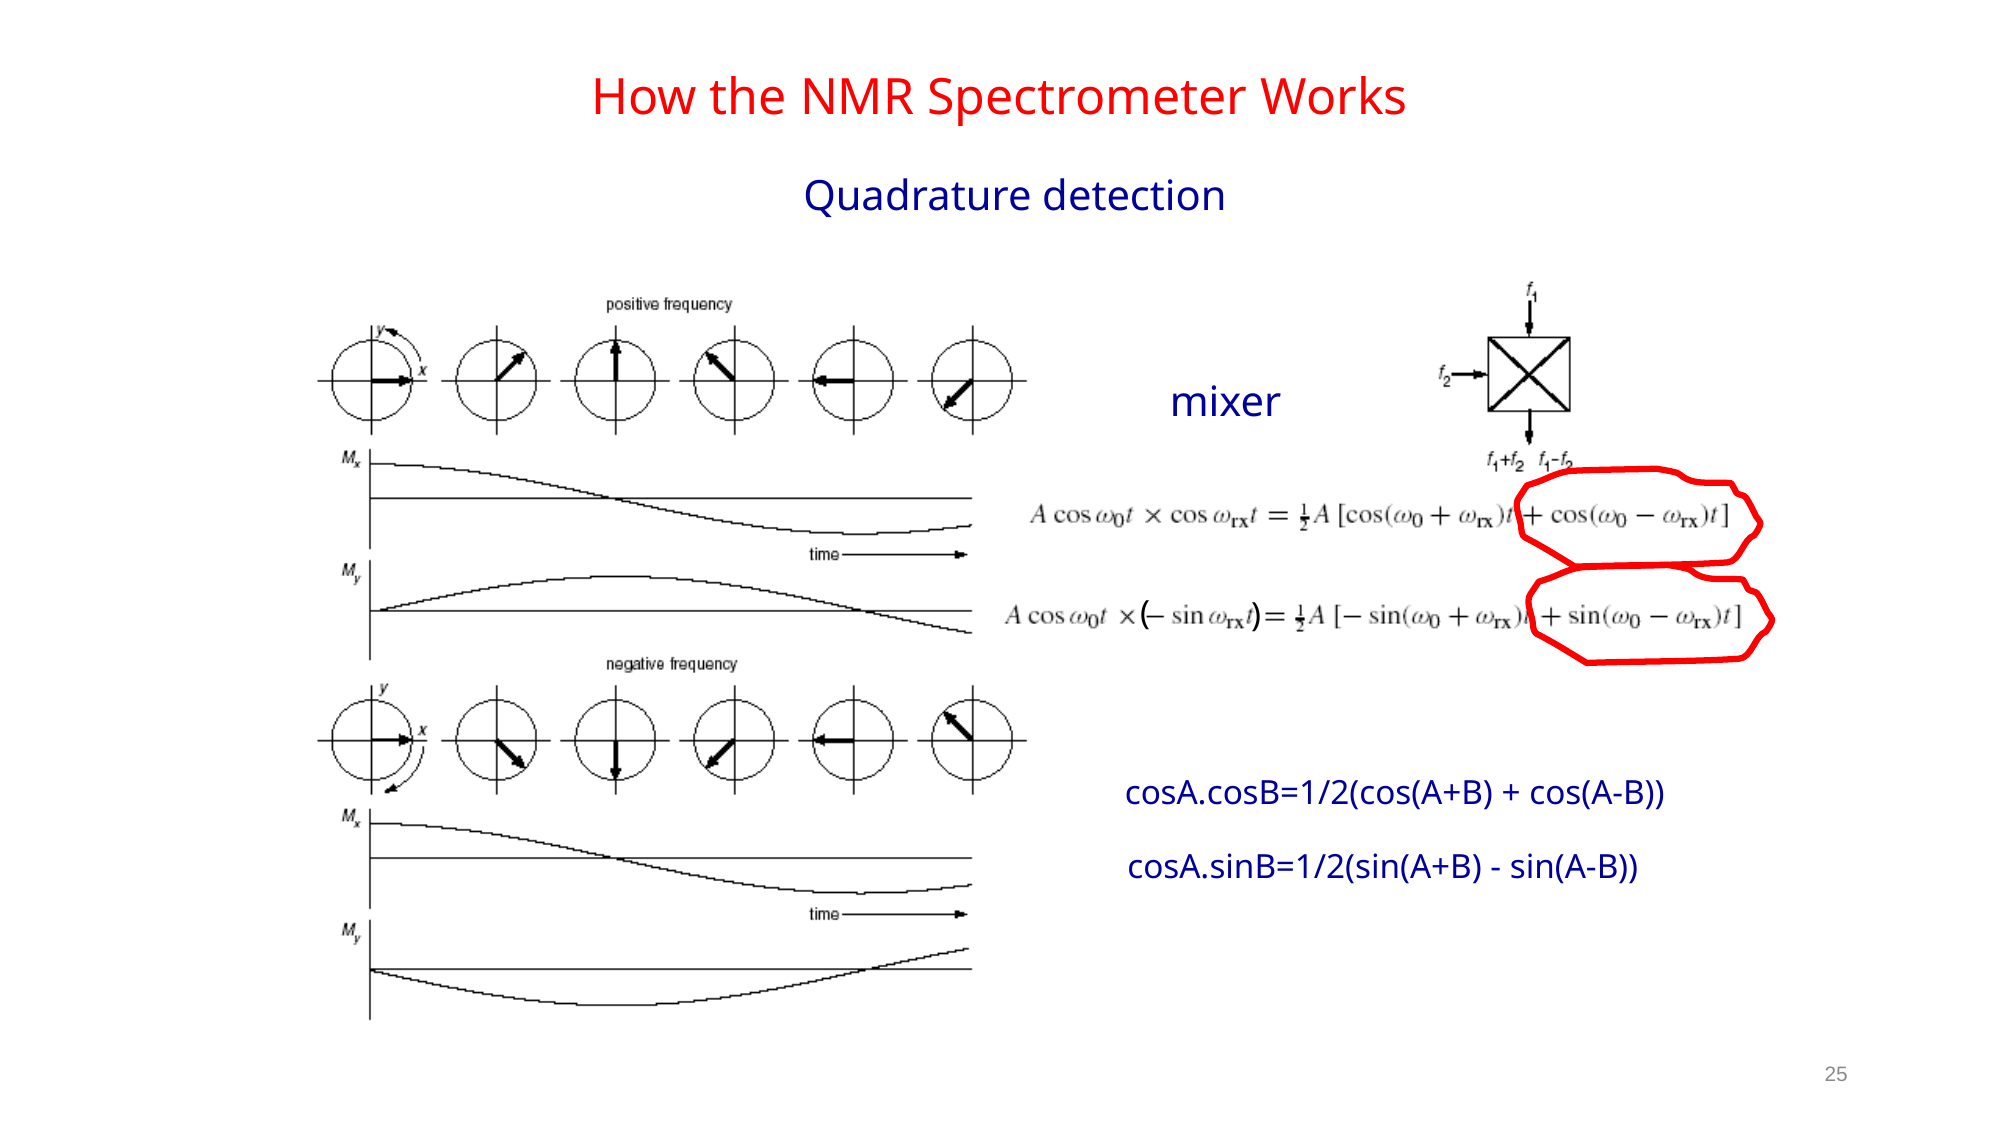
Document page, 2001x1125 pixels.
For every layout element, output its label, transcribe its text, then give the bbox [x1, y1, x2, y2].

picture [263, 249, 1804, 1039]
text_box [1756, 516, 1761, 533]
text_box [1552, 553, 1740, 567]
text_box [1633, 468, 1733, 485]
text_box cosA.sinB=1/2(sin(A+B) - sin(A-B)) [1112, 837, 1655, 893]
text_box [1576, 657, 1744, 663]
text_box cosA.cosB=1/2(cos(A+B) + cos(A-B)) [1110, 763, 1681, 819]
text_box Quadrature detection [788, 160, 1242, 226]
text_box [1537, 565, 1745, 583]
slide_number 25 [1412, 1042, 1863, 1103]
text_box How the NMR Spectrometer Works [324, 45, 1675, 144]
text_box mixer [1155, 367, 1297, 433]
